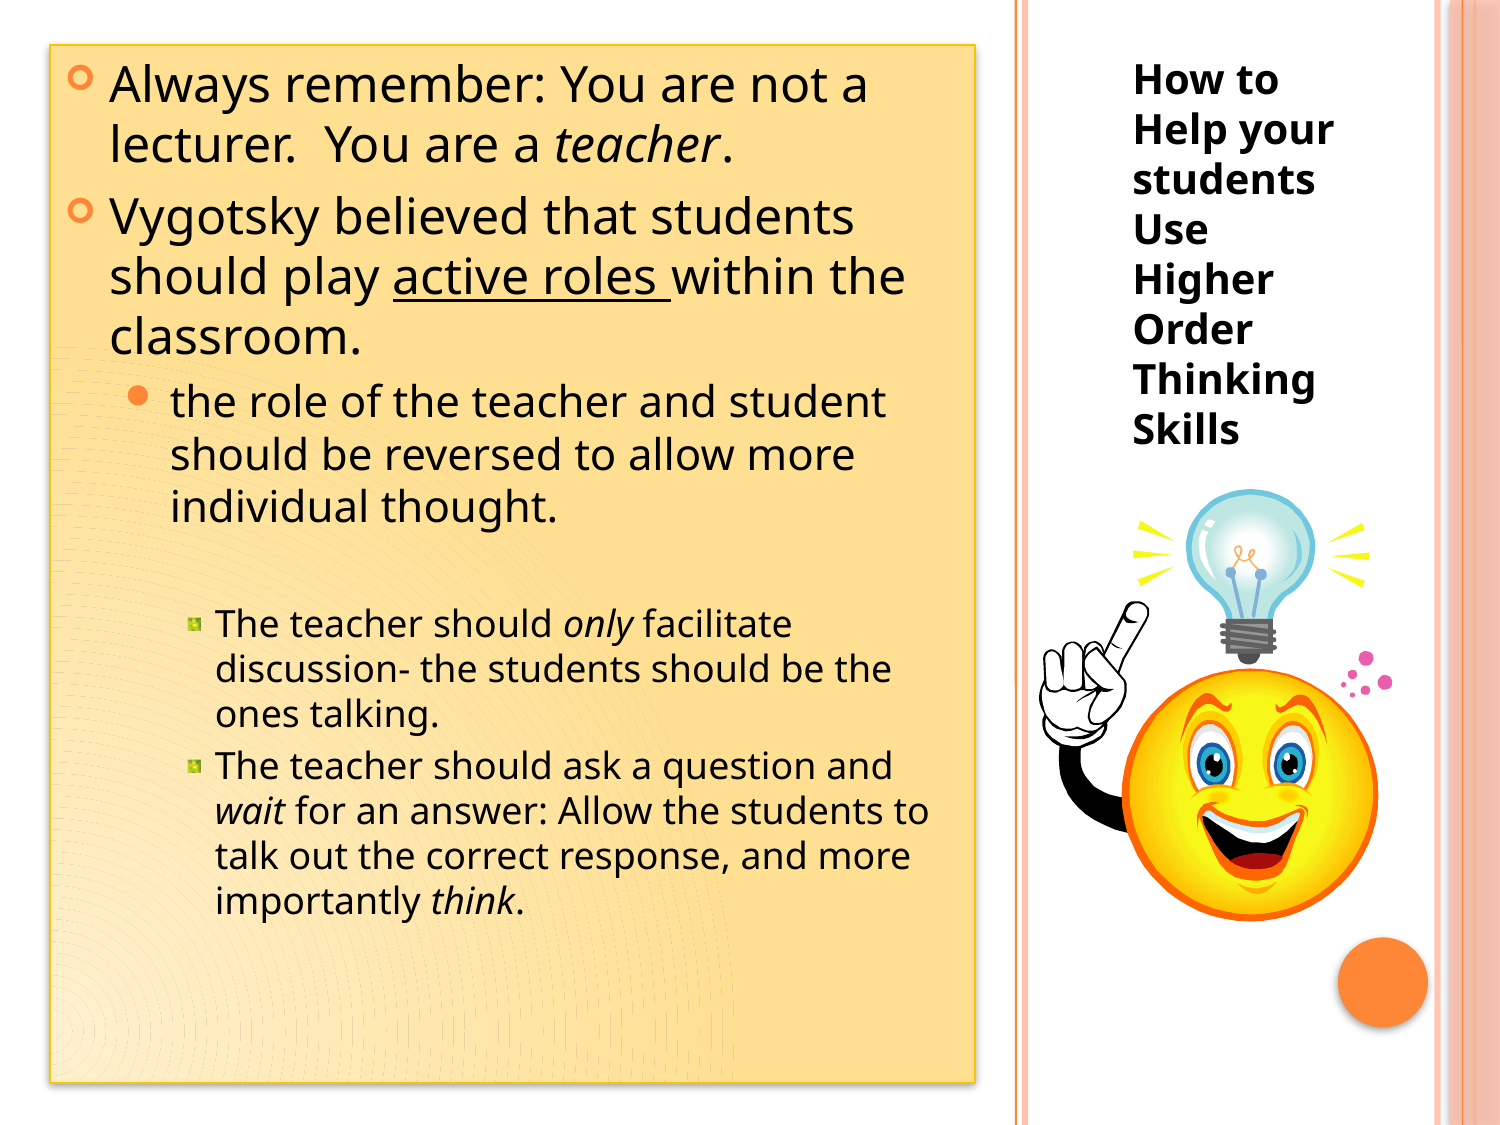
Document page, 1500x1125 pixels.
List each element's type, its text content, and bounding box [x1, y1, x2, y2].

list Always remember: You are not a lecturer. You are a teacher. Vygotsky believed that students should play active roles within the classroom. the role of the teacher and student should be reversed to allow more individual thought. The teacher should only facilitate discussion- the students should be the ones talking. The teacher should ask a question and wait for an answer: Allow the students to talk out the correct response, and more importantly think. [49, 44, 976, 1084]
picture [184, 614, 201, 631]
list How to Help your students Use Higher Order Thinking Skills [1117, 45, 1368, 484]
picture [1036, 486, 1395, 924]
picture [184, 756, 201, 773]
